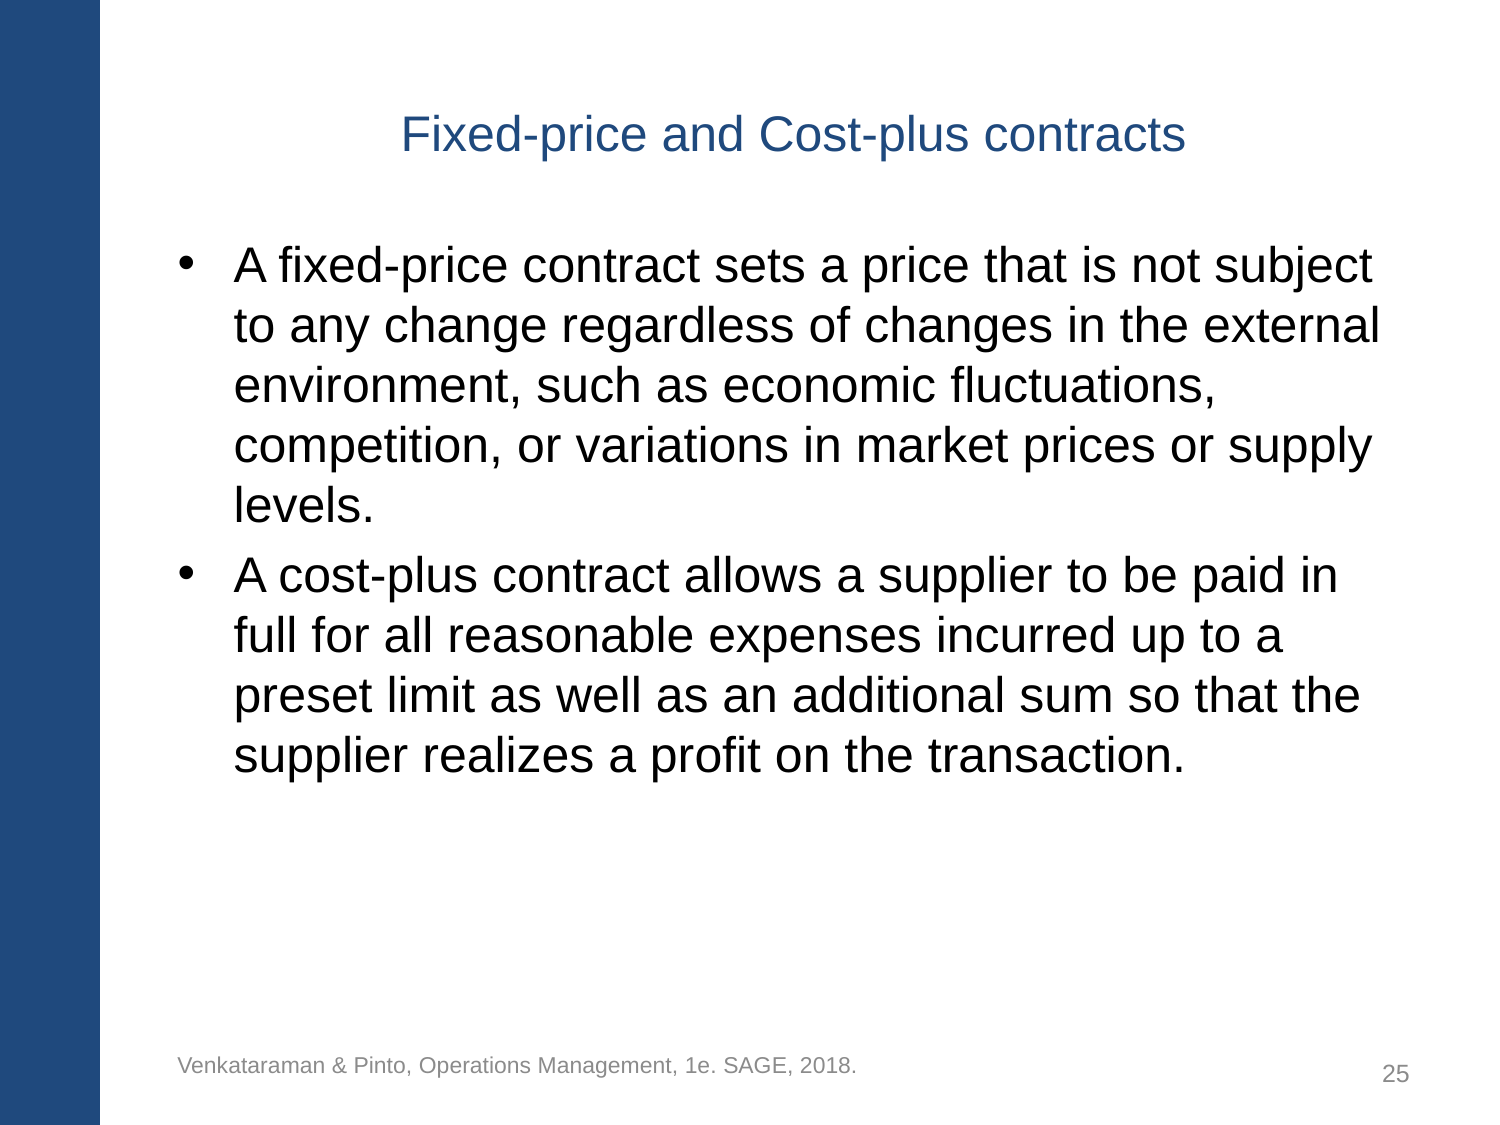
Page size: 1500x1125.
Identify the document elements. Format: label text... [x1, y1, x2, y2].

slide_number 25 [1350, 1042, 1425, 1103]
list A fixed-price contract sets a price that is not subject to any change regardless of changes in the external environment, such as economic fluctuations, competition, or variations in market prices or supply levels. A cost-plus contract allows a supplier to be paid in full for all reasonable expenses incurred up to a preset limit as well as an additional sum so that the supplier realizes a profit on the transaction. [162, 224, 1425, 1013]
footer Venkataraman & Pinto, Operations Management, 1e. SAGE, 2018. [162, 1042, 1313, 1103]
title Fixed-price and Cost-plus contracts [162, 37, 1425, 224]
